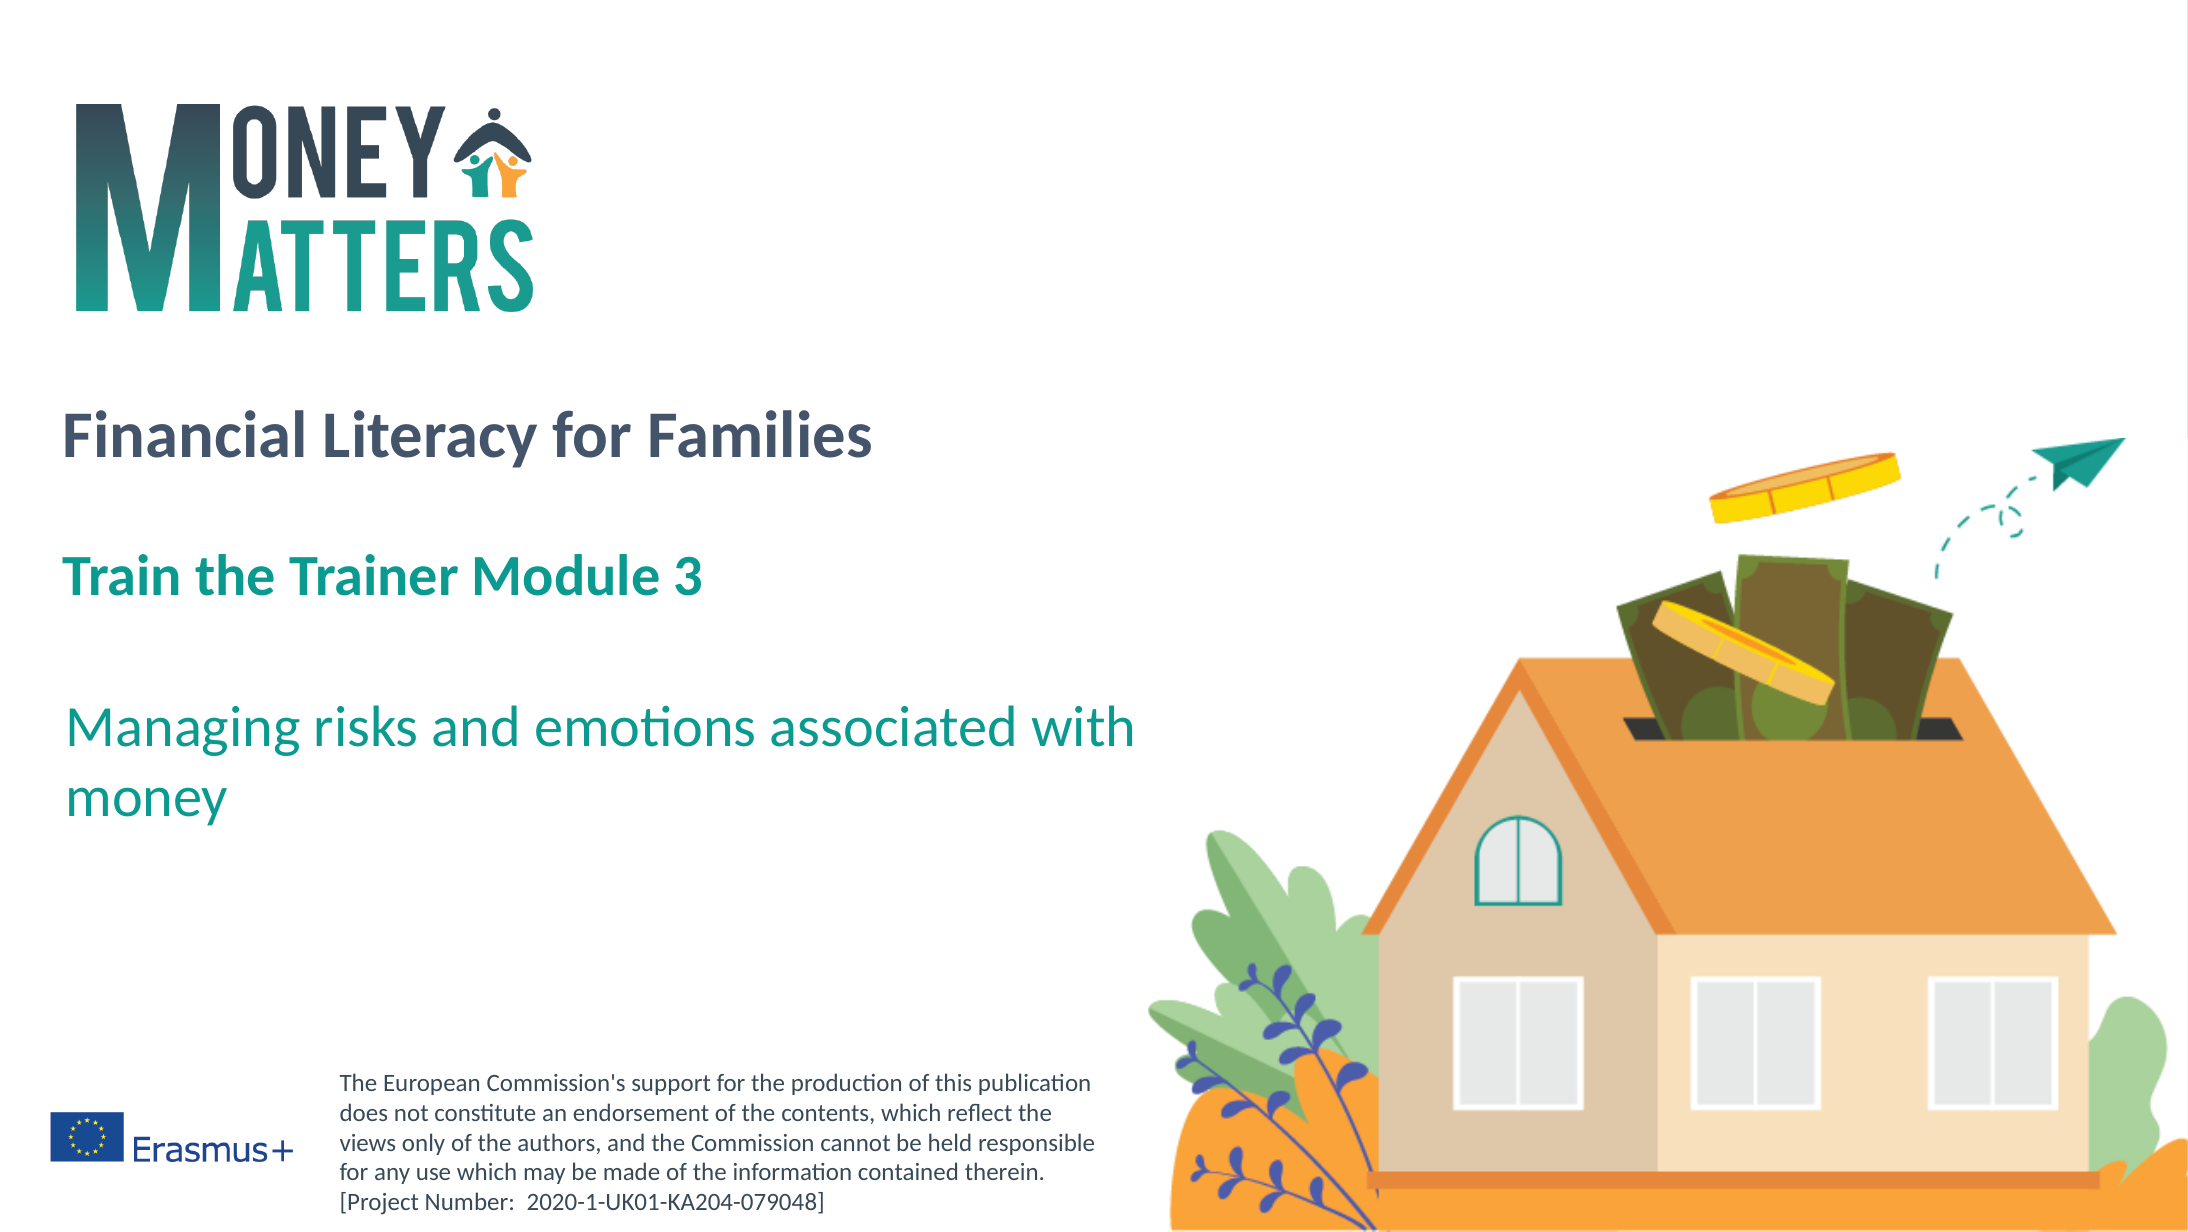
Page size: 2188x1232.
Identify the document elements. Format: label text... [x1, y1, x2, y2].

picture [76, 104, 533, 312]
subtitle Managing risks and emotions associated with money [50, 680, 1243, 834]
text_box Financial Literacy for Families [50, 392, 1053, 505]
title Train the Trainer Module 3 [50, 537, 1053, 629]
picture [1148, 438, 2188, 1232]
picture [50, 1111, 293, 1162]
